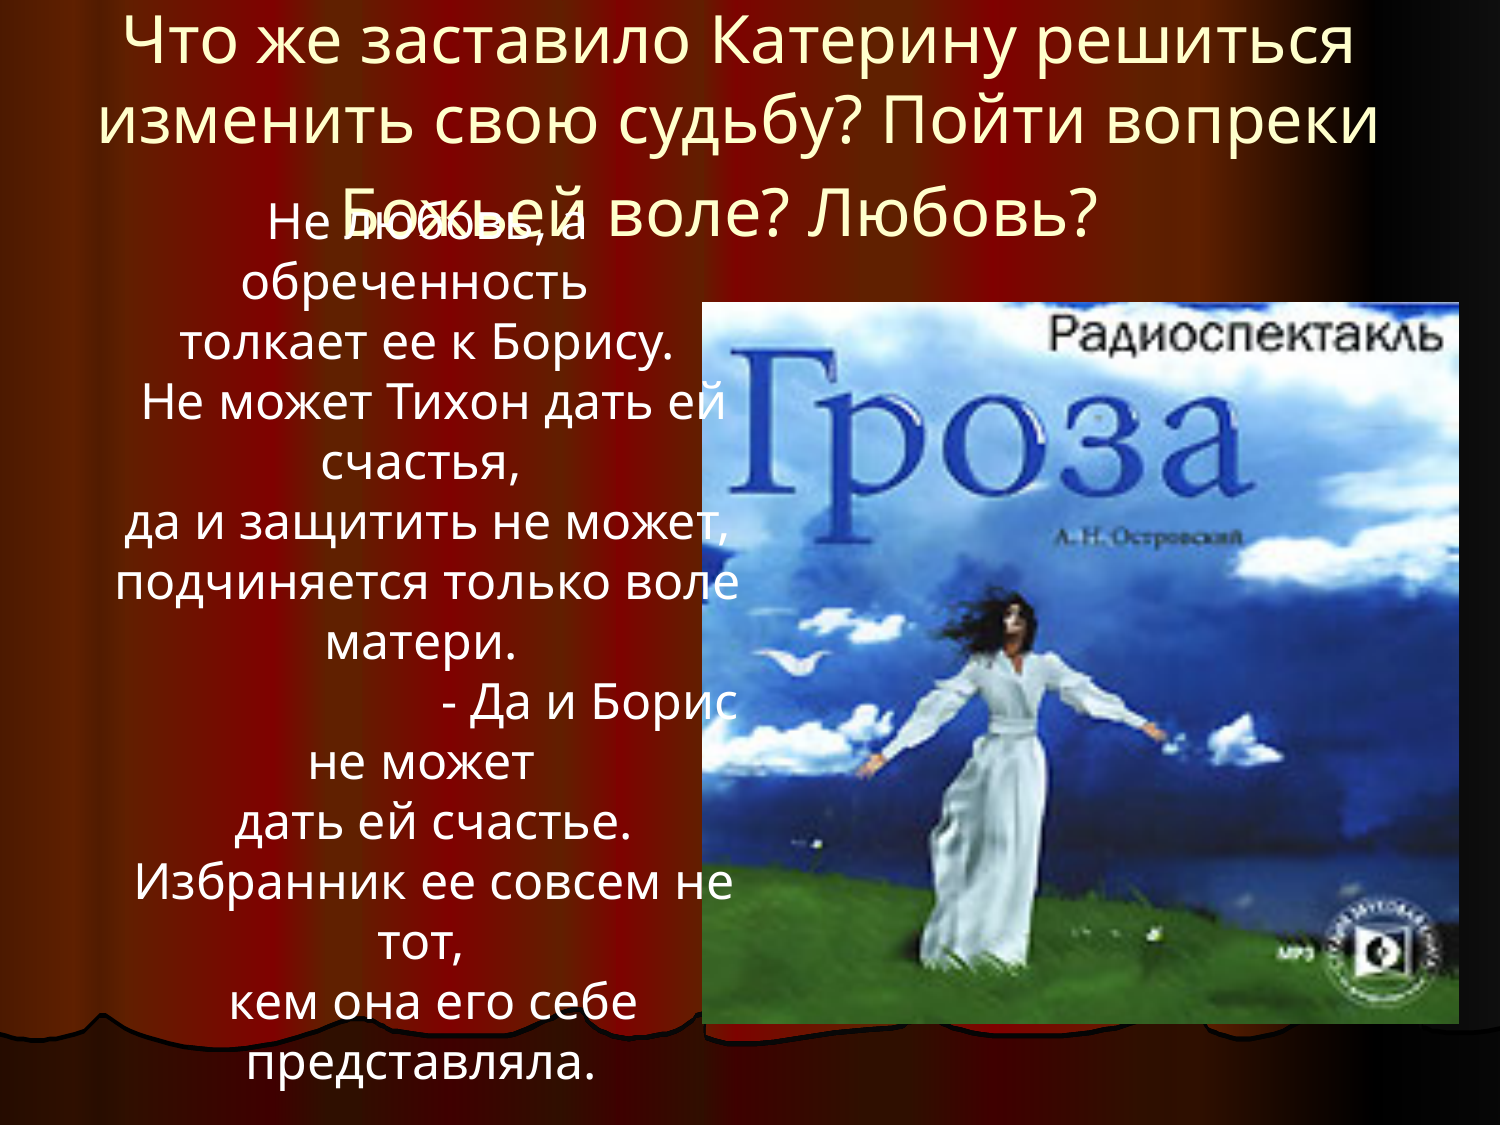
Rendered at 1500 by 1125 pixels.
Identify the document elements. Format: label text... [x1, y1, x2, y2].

title Что же заставило Катерину решиться изменить свою судьбу? Пойти вопреки Божьей воле? Любовь? [64, 30, 1416, 219]
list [702, 302, 1460, 1024]
text_box Не любовь, а обреченность толкает ее к Борису. Не может Тихон дать ей счастья, да и защитить не может, подчиняется только воле матери. - Да и Борис не может дать ей счастье. Избранник ее совсем не тот, кем она его себе представляла. [64, 181, 778, 1097]
